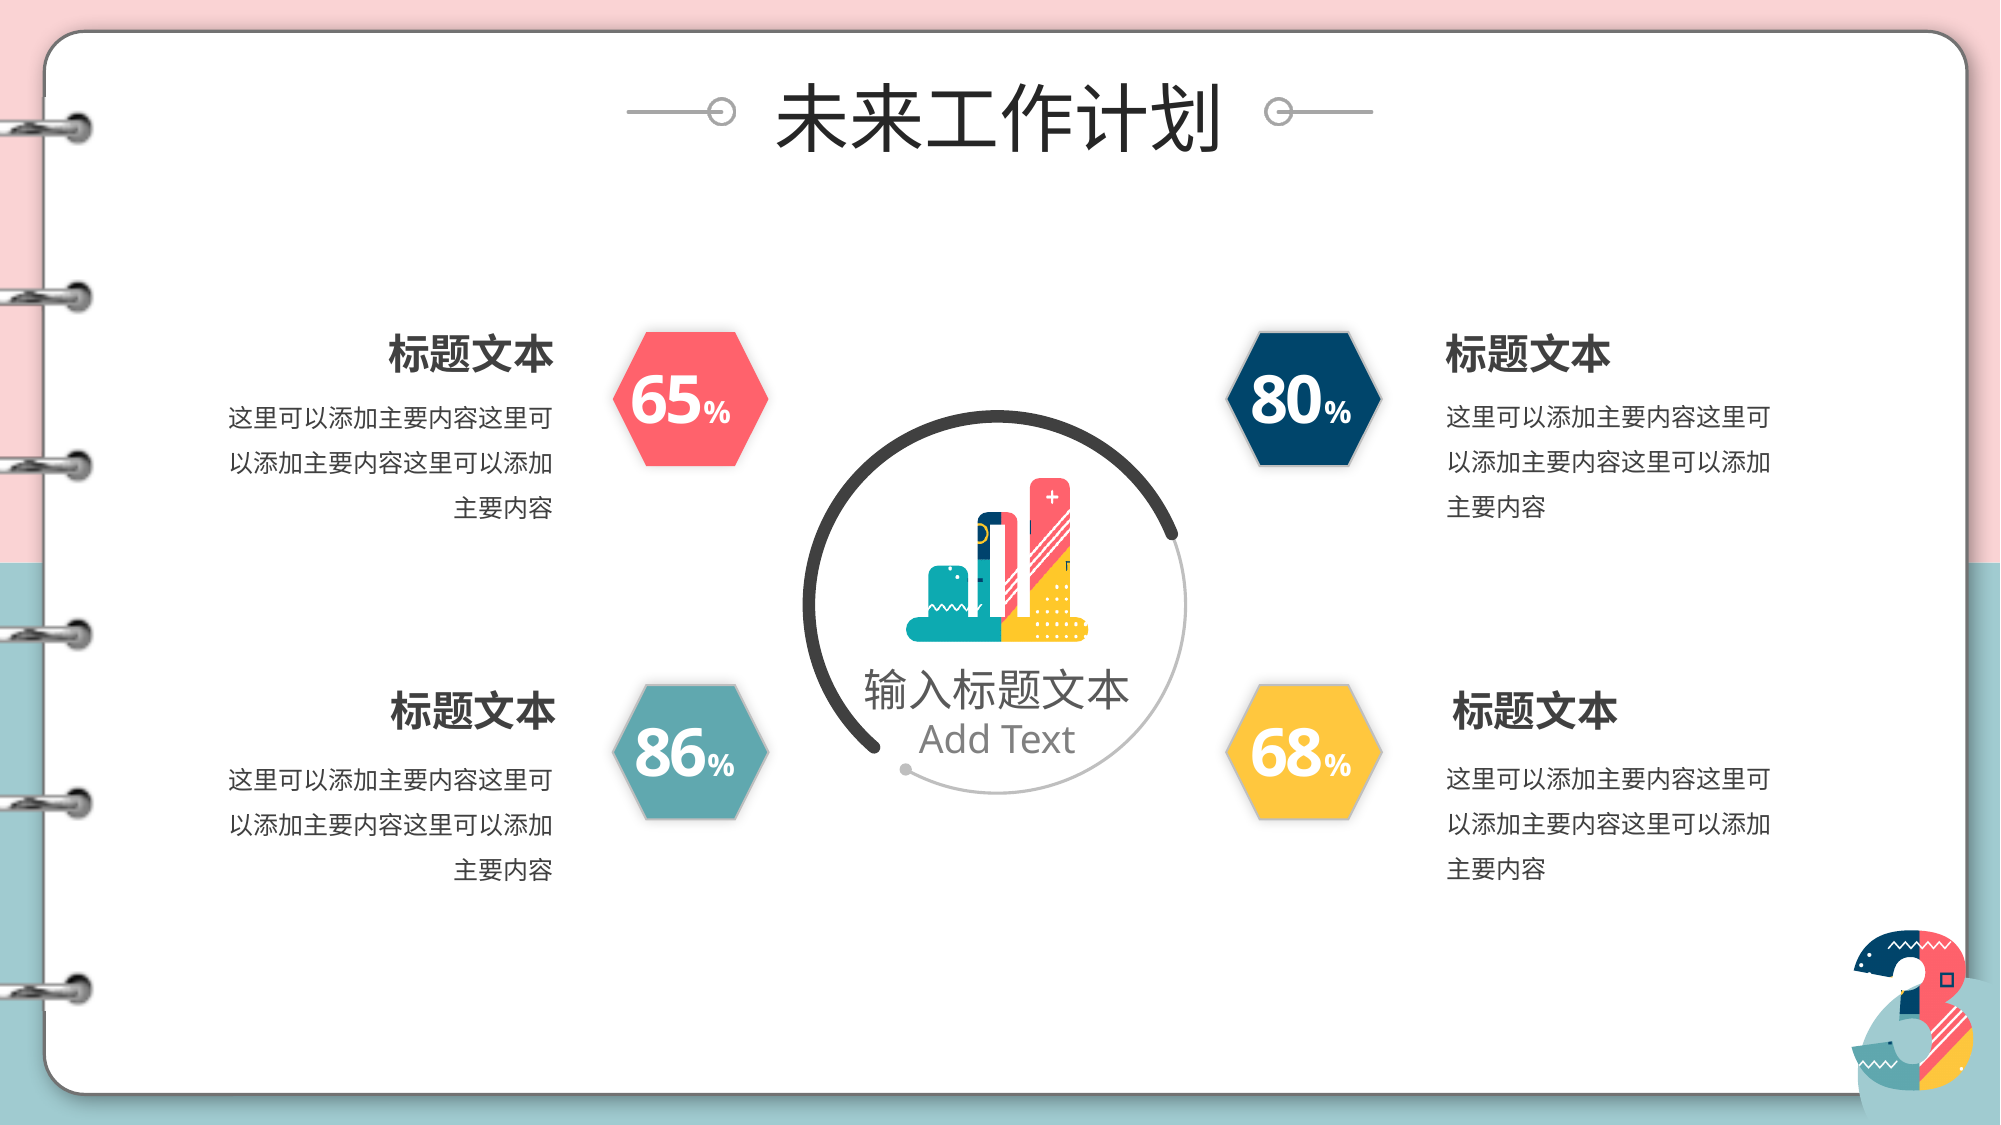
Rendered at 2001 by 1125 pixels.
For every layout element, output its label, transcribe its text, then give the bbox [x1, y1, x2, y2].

text_box 未来工作计划 [678, 64, 1322, 169]
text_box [191, 677, 569, 889]
picture [1851, 930, 1974, 1091]
text_box [1858, 977, 2000, 1125]
text_box 输入标题文本 Add Text [808, 654, 1186, 769]
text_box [612, 685, 769, 820]
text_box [1226, 685, 1382, 820]
picture [0, 97, 485, 1011]
picture [707, 97, 736, 126]
text_box [899, 769, 1091, 794]
text_box [906, 478, 1089, 642]
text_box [191, 320, 569, 527]
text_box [1431, 677, 1805, 888]
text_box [1226, 331, 1382, 467]
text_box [612, 331, 769, 467]
picture [1263, 97, 1293, 126]
text_box [808, 415, 1173, 654]
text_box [1431, 320, 1805, 526]
text_box [969, 535, 1187, 654]
